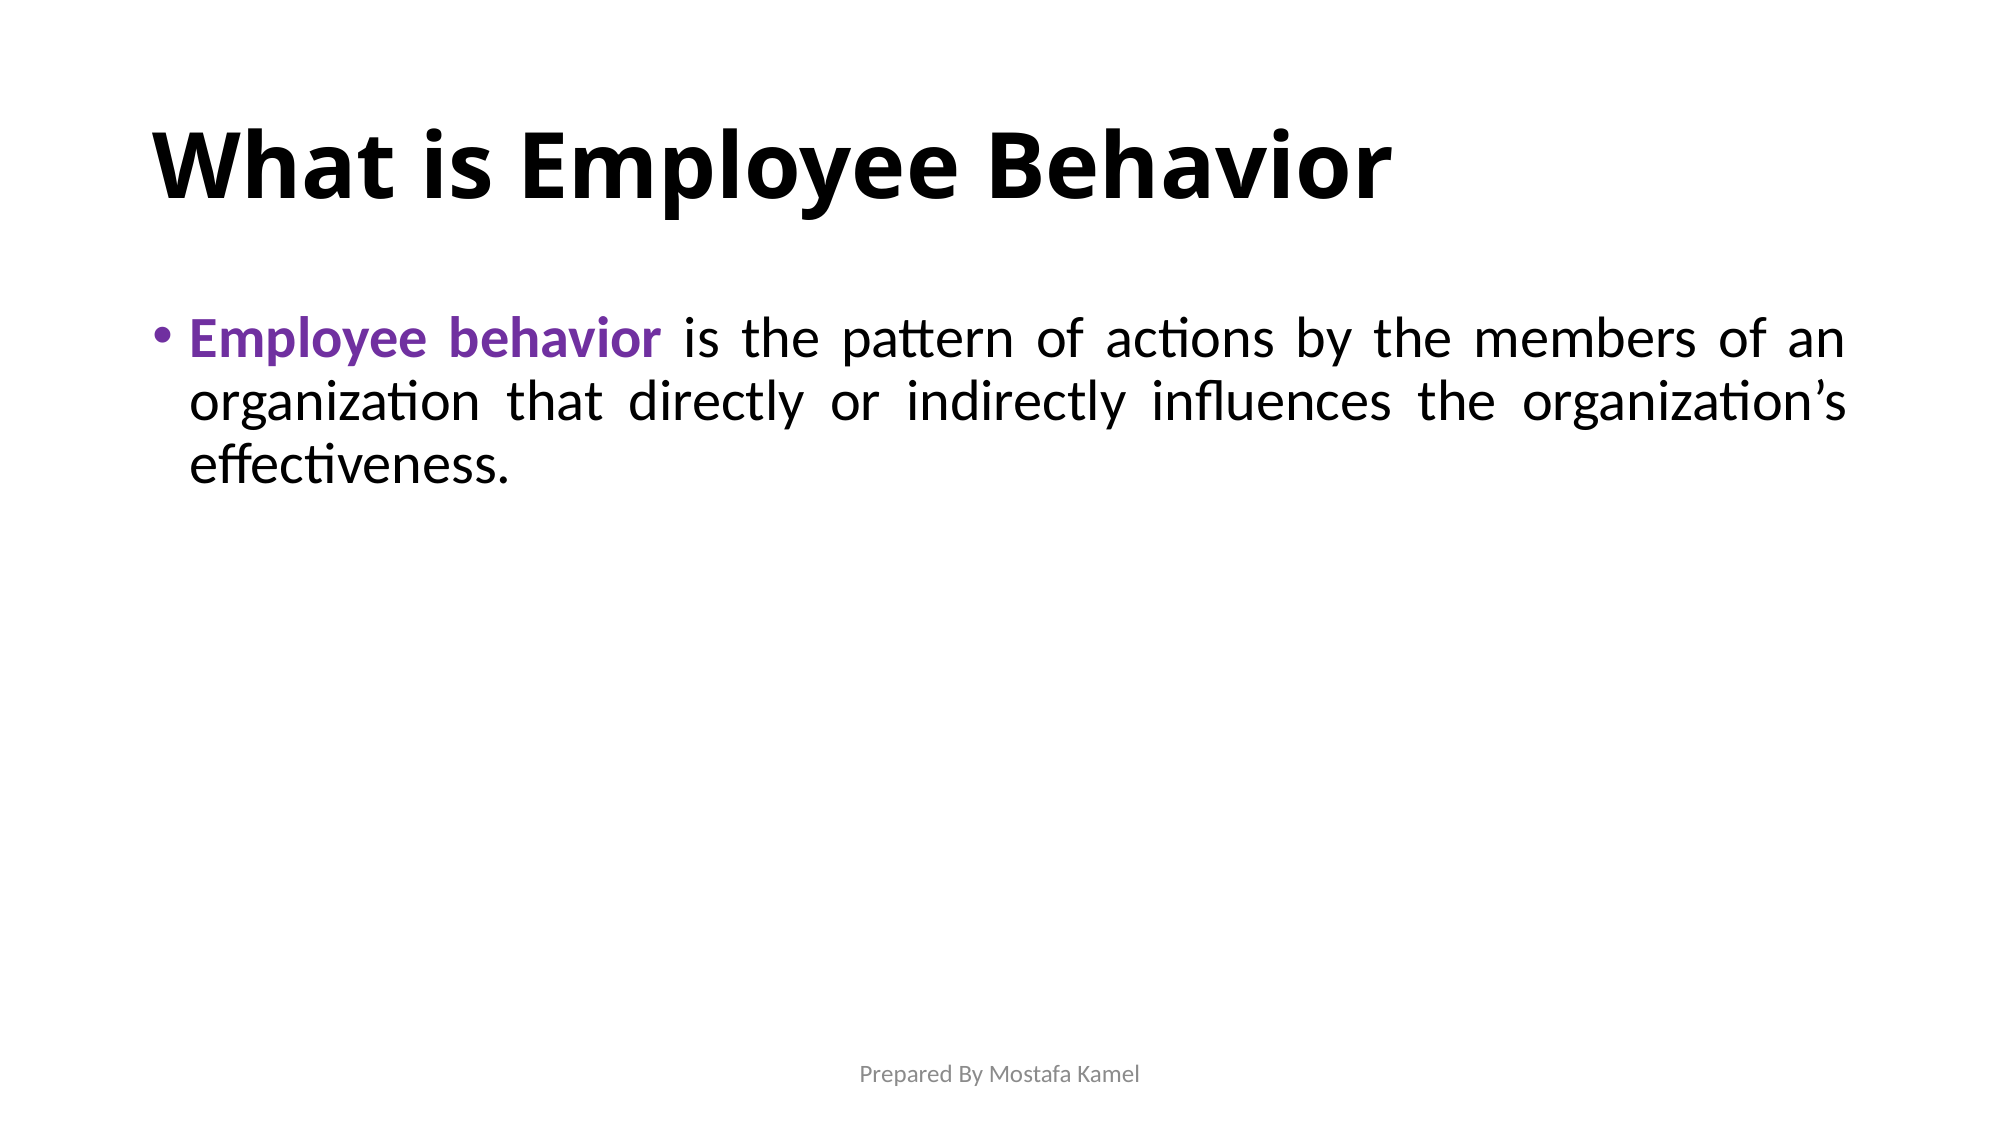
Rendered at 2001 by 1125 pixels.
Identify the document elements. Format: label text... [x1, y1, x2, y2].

footer Prepared By Mostafa Kamel [662, 1042, 1338, 1103]
title What is Employee Behavior [137, 59, 1863, 278]
list Employee behavior is the pattern of actions by the members of an organization that directly or indirectly influences the organization’s effectiveness. [137, 299, 1863, 1014]
